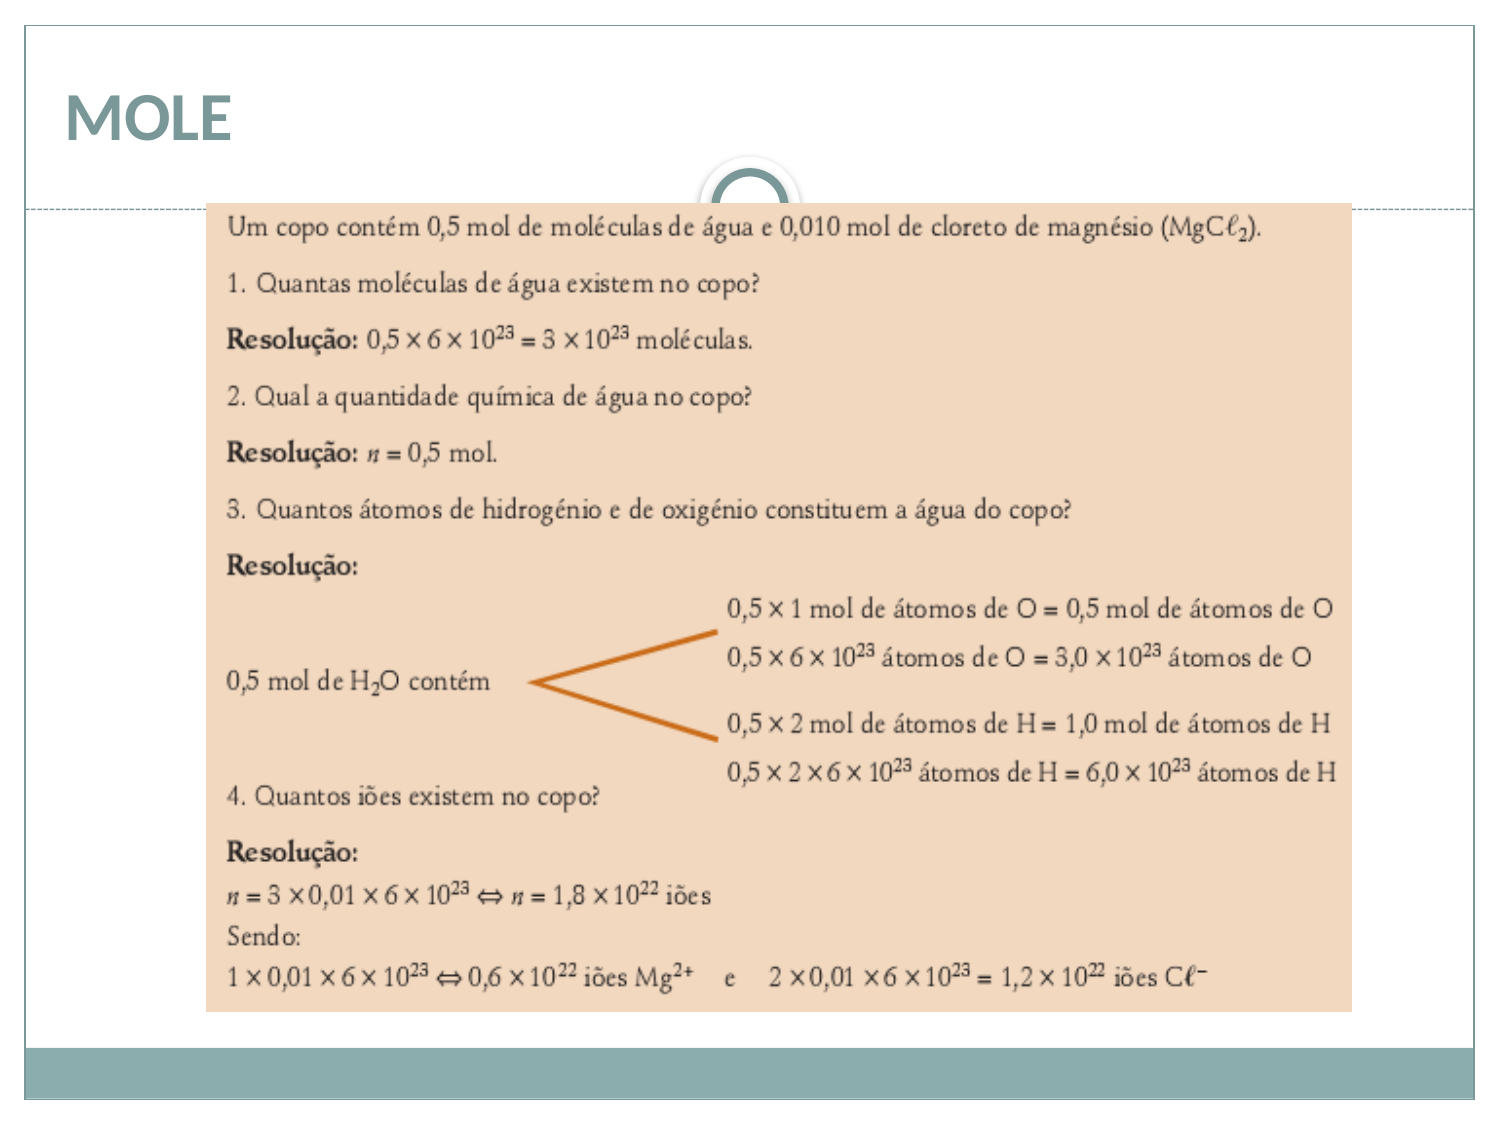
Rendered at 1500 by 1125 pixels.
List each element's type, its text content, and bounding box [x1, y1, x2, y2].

picture [206, 203, 1352, 1012]
title MOLE [49, 37, 1450, 162]
